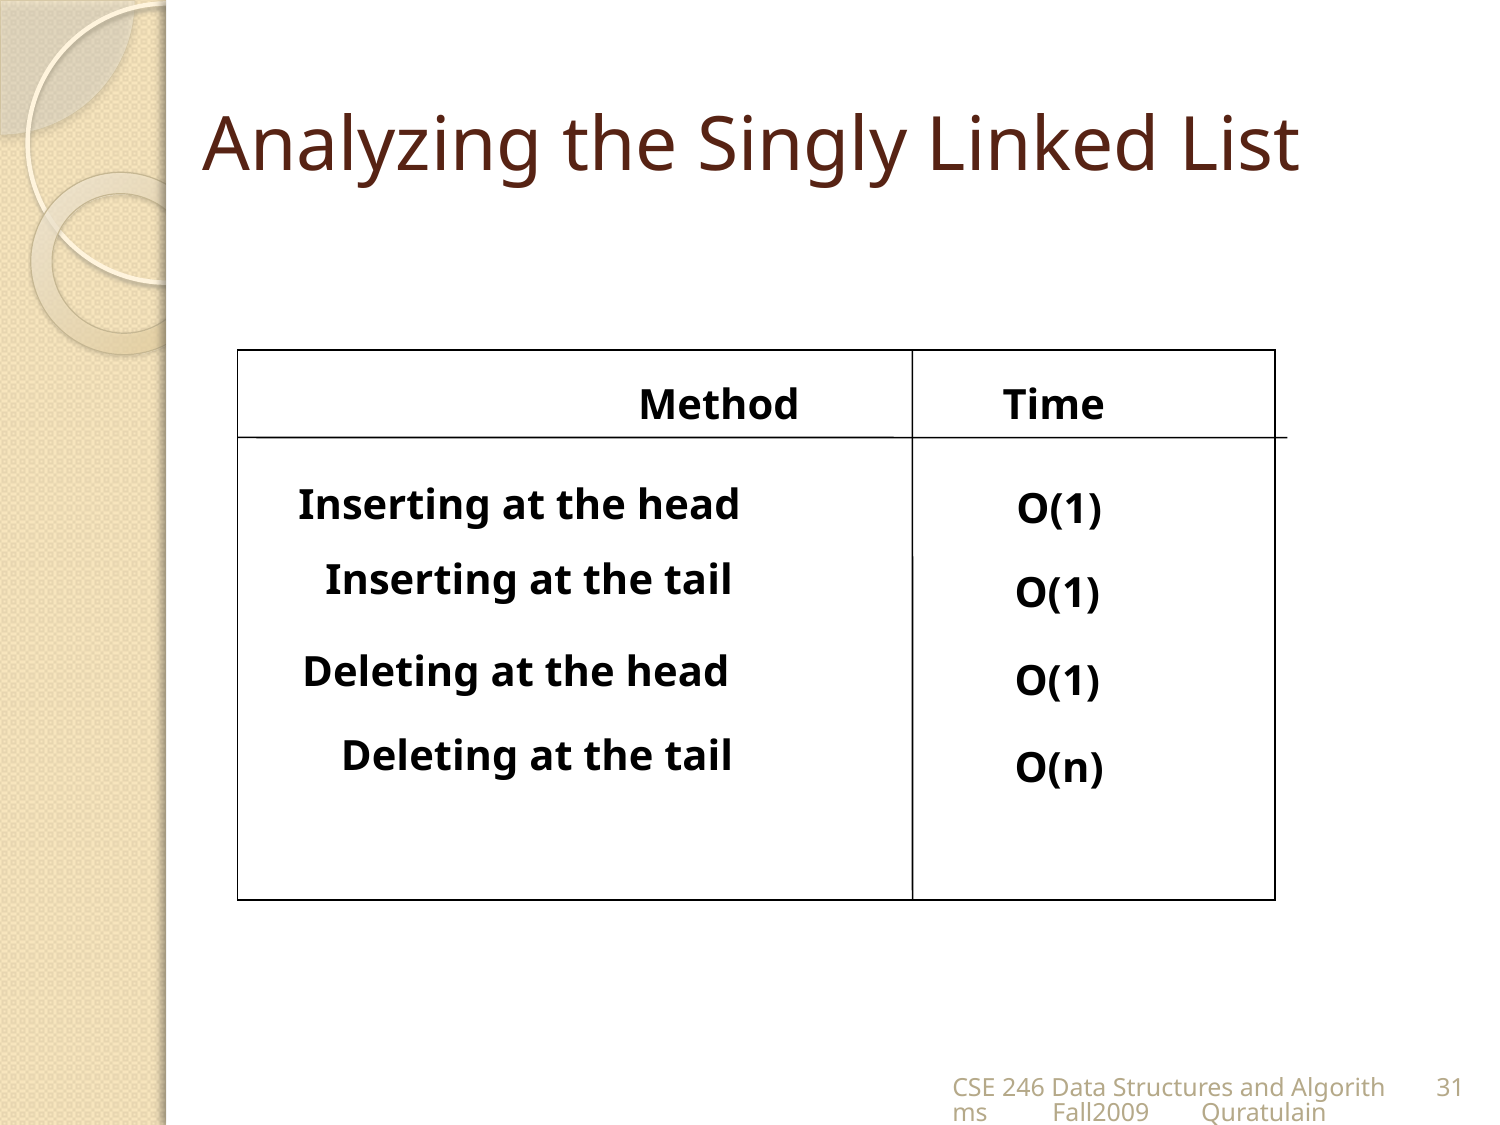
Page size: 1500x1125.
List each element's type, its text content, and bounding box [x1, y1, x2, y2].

text_box Time [987, 370, 1121, 436]
footer CSE 246 Data Structures and Algorithms Fall2009 Quratulain [937, 1034, 1413, 1113]
text_box Deleting at the head [287, 637, 813, 703]
text_box Inserting at the head [283, 470, 836, 536]
text_box O(n) [999, 733, 1163, 799]
text_box [237, 350, 912, 437]
text_box Deleting at the tail [315, 720, 821, 786]
text_box O(1) [999, 558, 1163, 624]
text_box [913, 438, 1275, 900]
text_box [913, 350, 1275, 437]
text_box Inserting at the tail [299, 545, 826, 611]
text_box O(1) [1001, 474, 1158, 540]
text_box [237, 438, 912, 900]
text_box Method [623, 370, 815, 436]
text_box O(1) [999, 645, 1163, 711]
slide_number 31 [1413, 1034, 1488, 1113]
title Analyzing the Singly Linked List [187, 46, 1500, 235]
